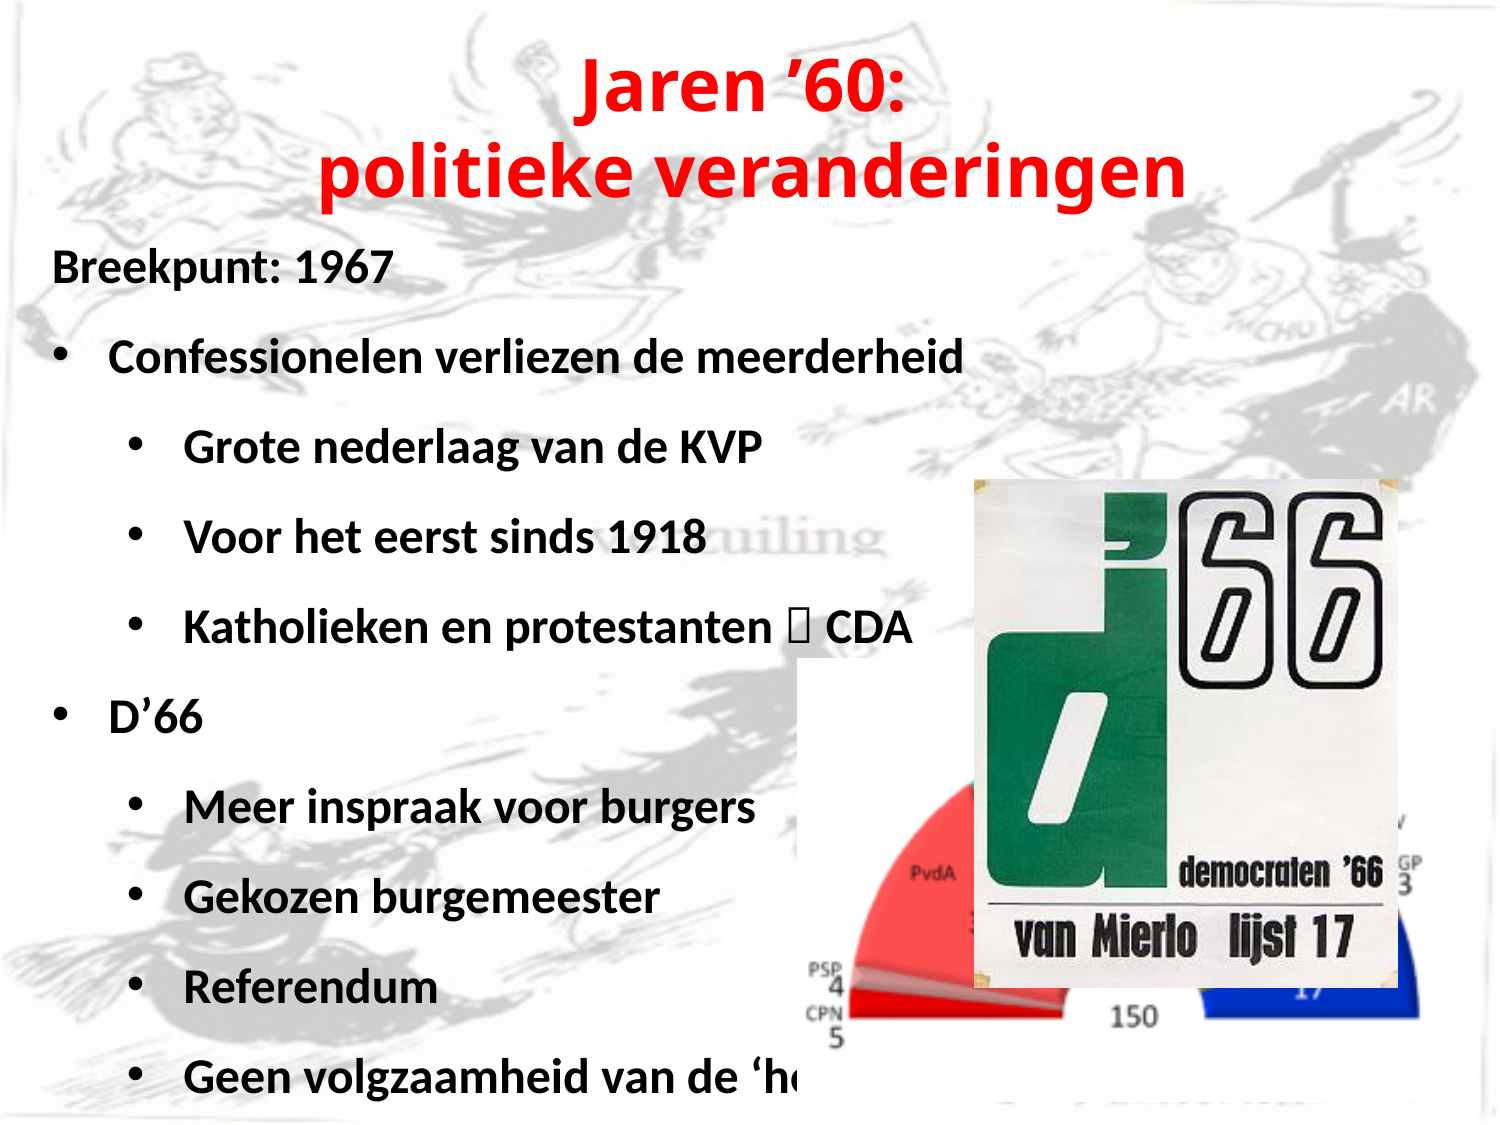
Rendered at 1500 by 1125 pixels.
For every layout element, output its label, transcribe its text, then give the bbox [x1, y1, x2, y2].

title Jaren ’60: politieke veranderingen [11, 30, 1495, 221]
text_box Breekpunt: 1967 Confessionelen verliezen de meerderheid Grote nederlaag van de KVP Voor het eerst sinds 1918 Katholieken en protestanten  CDA D’66 Meer inspraak voor burgers Gekozen burgemeester Referendum Geen volgzaamheid van de ‘heren politici’ [37, 196, 1199, 1111]
picture [796, 479, 1471, 1102]
